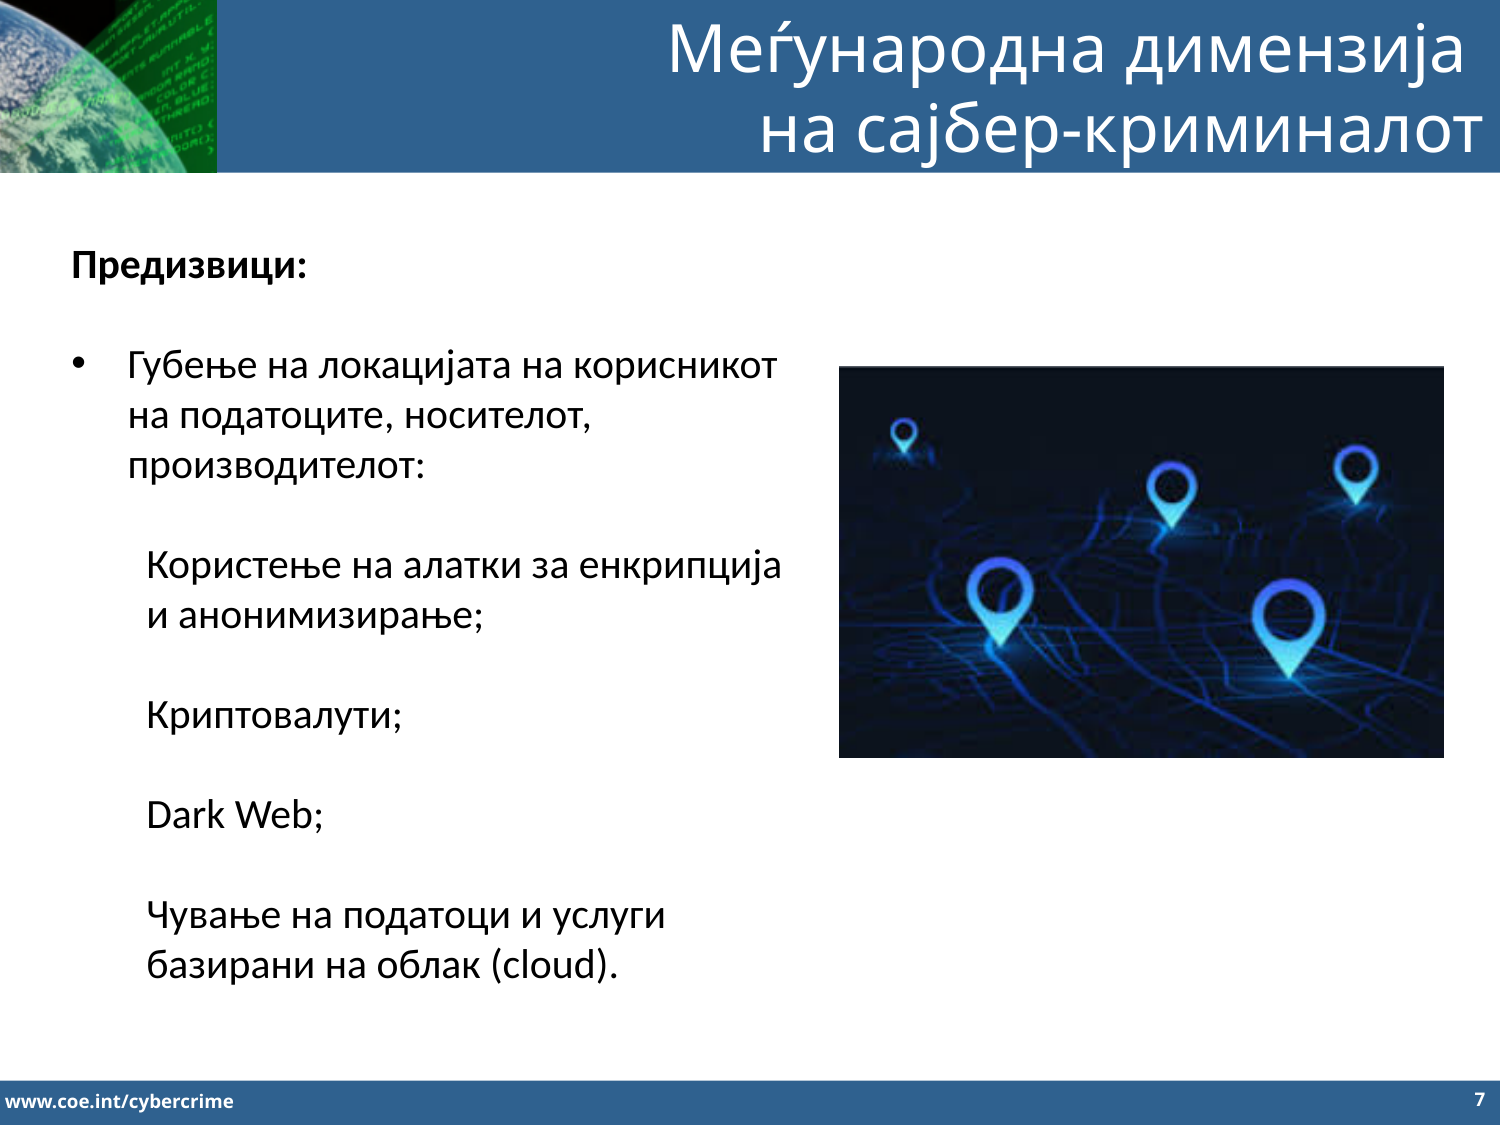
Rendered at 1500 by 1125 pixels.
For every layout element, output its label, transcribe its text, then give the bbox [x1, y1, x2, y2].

picture [0, 1, 217, 173]
text_box Предизвици: Губење на локацијата на корисникот на податоците, носителот, производителот: Користење на алатки за енкрипција и анонимизирање; Криптовалути; Dark Web; Чување на податоци и услуги базирани на облак (cloud). [56, 229, 807, 995]
picture [839, 366, 1444, 758]
text_box Меѓународна димензија на сајбер-криминалот [329, 9, 1500, 162]
slide_number 7 [1149, 1079, 1500, 1125]
